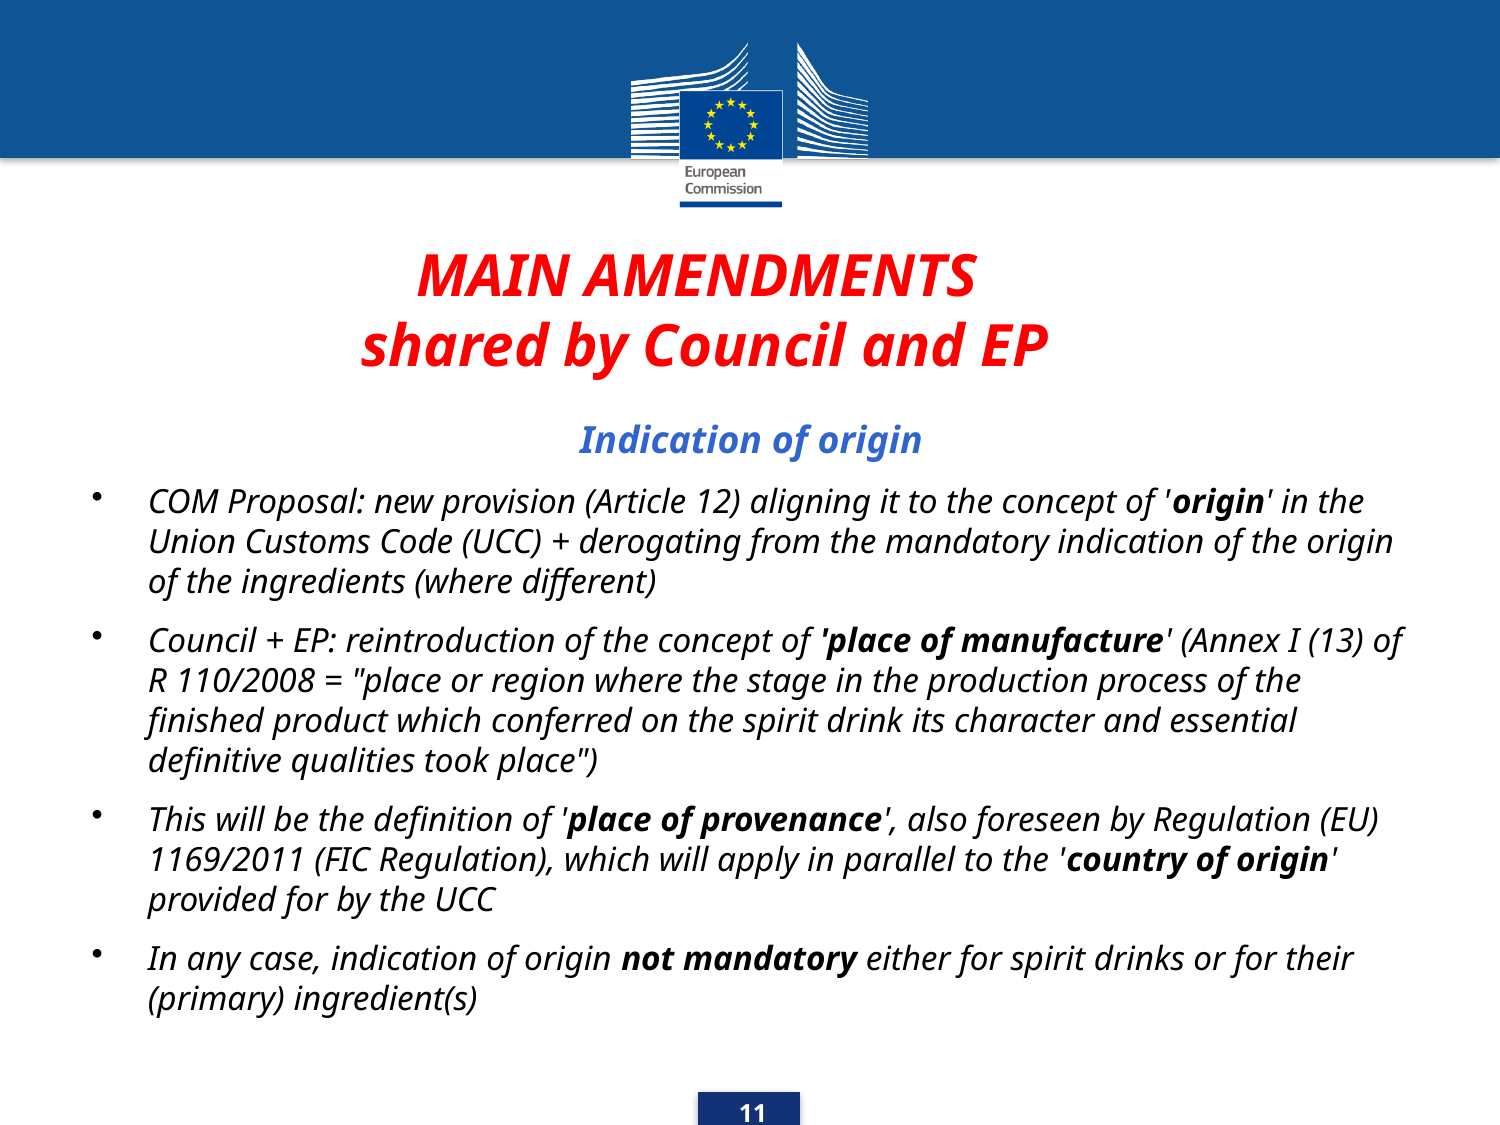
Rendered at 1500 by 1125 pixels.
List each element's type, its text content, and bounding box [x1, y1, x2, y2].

title MAIN AMENDMENTS shared by Council and EP [0, 196, 1350, 421]
picture [631, 42, 868, 196]
list Indication of origin COM Proposal: new provision (Article 12) aligning it to the concept of 'origin' in the Union Customs Code (UCC) + derogating from the mandatory indication of the origin of the ingredients (where different) Council + EP: reintroduction of the concept of 'place of manufacture' (Annex I (13) of R 110/2008 = "place or region where the stage in the production process of the finished product which conferred on the spirit drink its character and essential definitive qualities took place") This will be the definition of 'place of provenance', also foreseen by Regulation (EU) 1169/2011 (FIC Regulation), which will apply in parallel to the 'country of origin' provided for by the UCC In any case, indication of origin not mandatory either for spirit drinks or for their (primary) ingredient(s) [76, 408, 1427, 1059]
